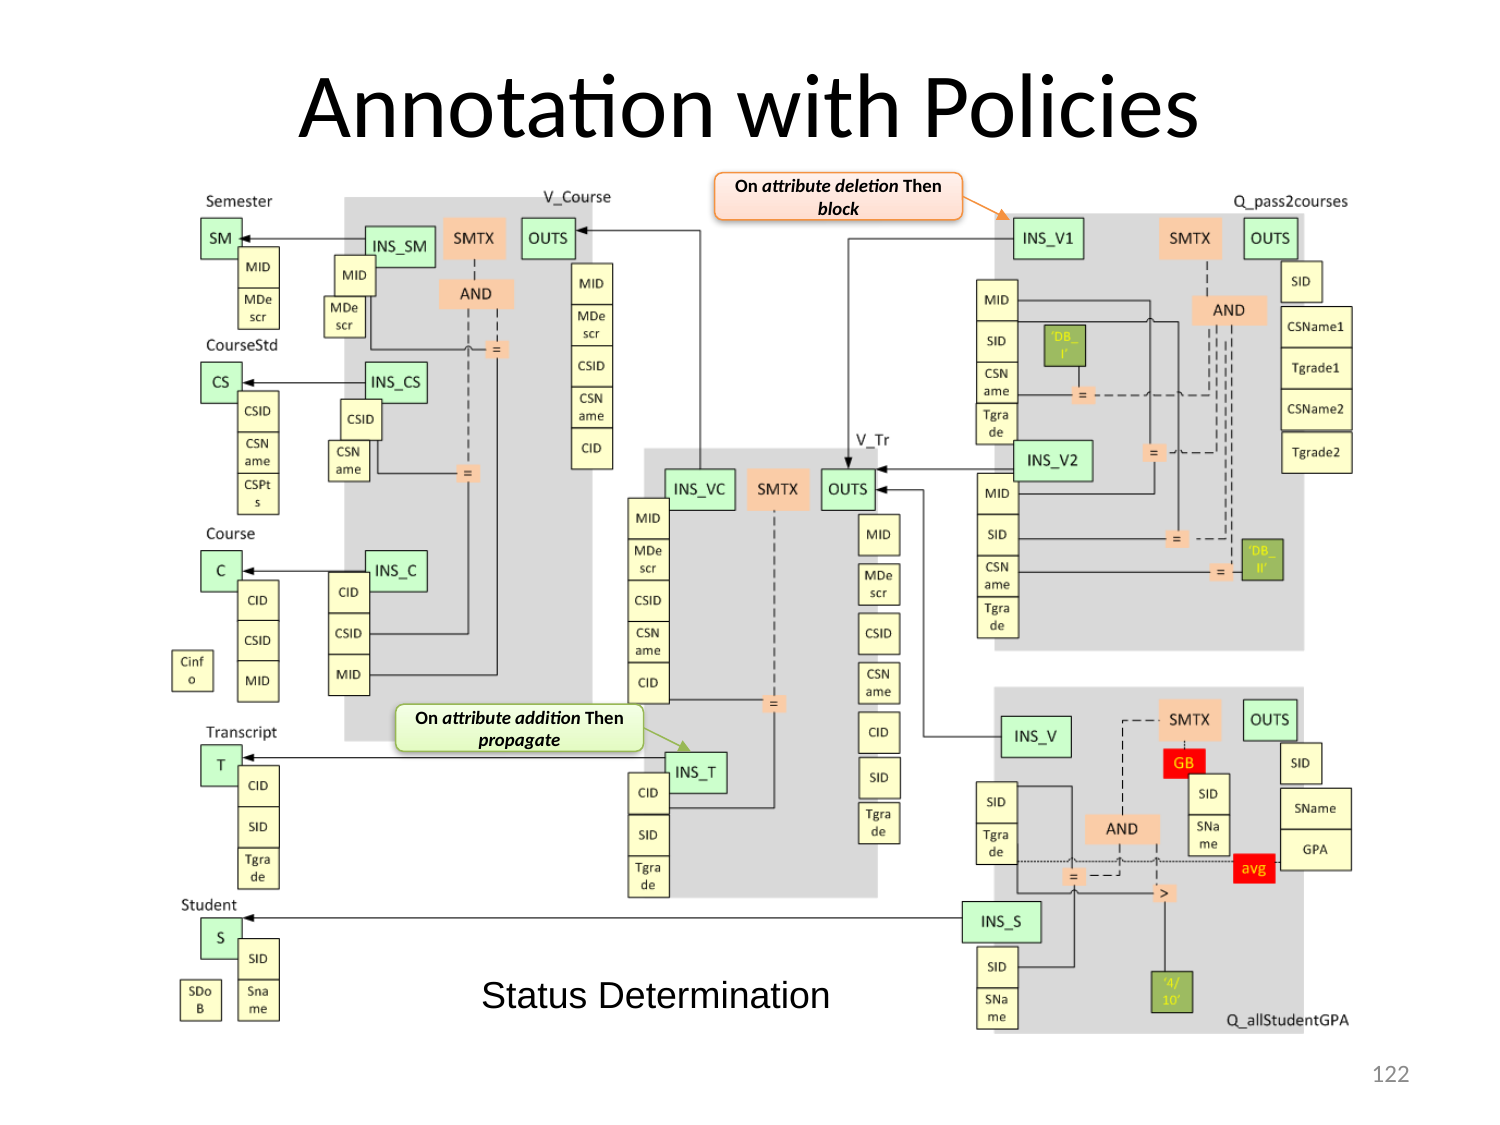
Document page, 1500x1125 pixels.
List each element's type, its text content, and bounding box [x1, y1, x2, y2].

text_box On attribute deletion Then block [713, 171, 964, 182]
slide_number 122 [1074, 1042, 1425, 1103]
text_box Annotation with Policies [75, 7, 1425, 195]
picture [170, 184, 1353, 1034]
